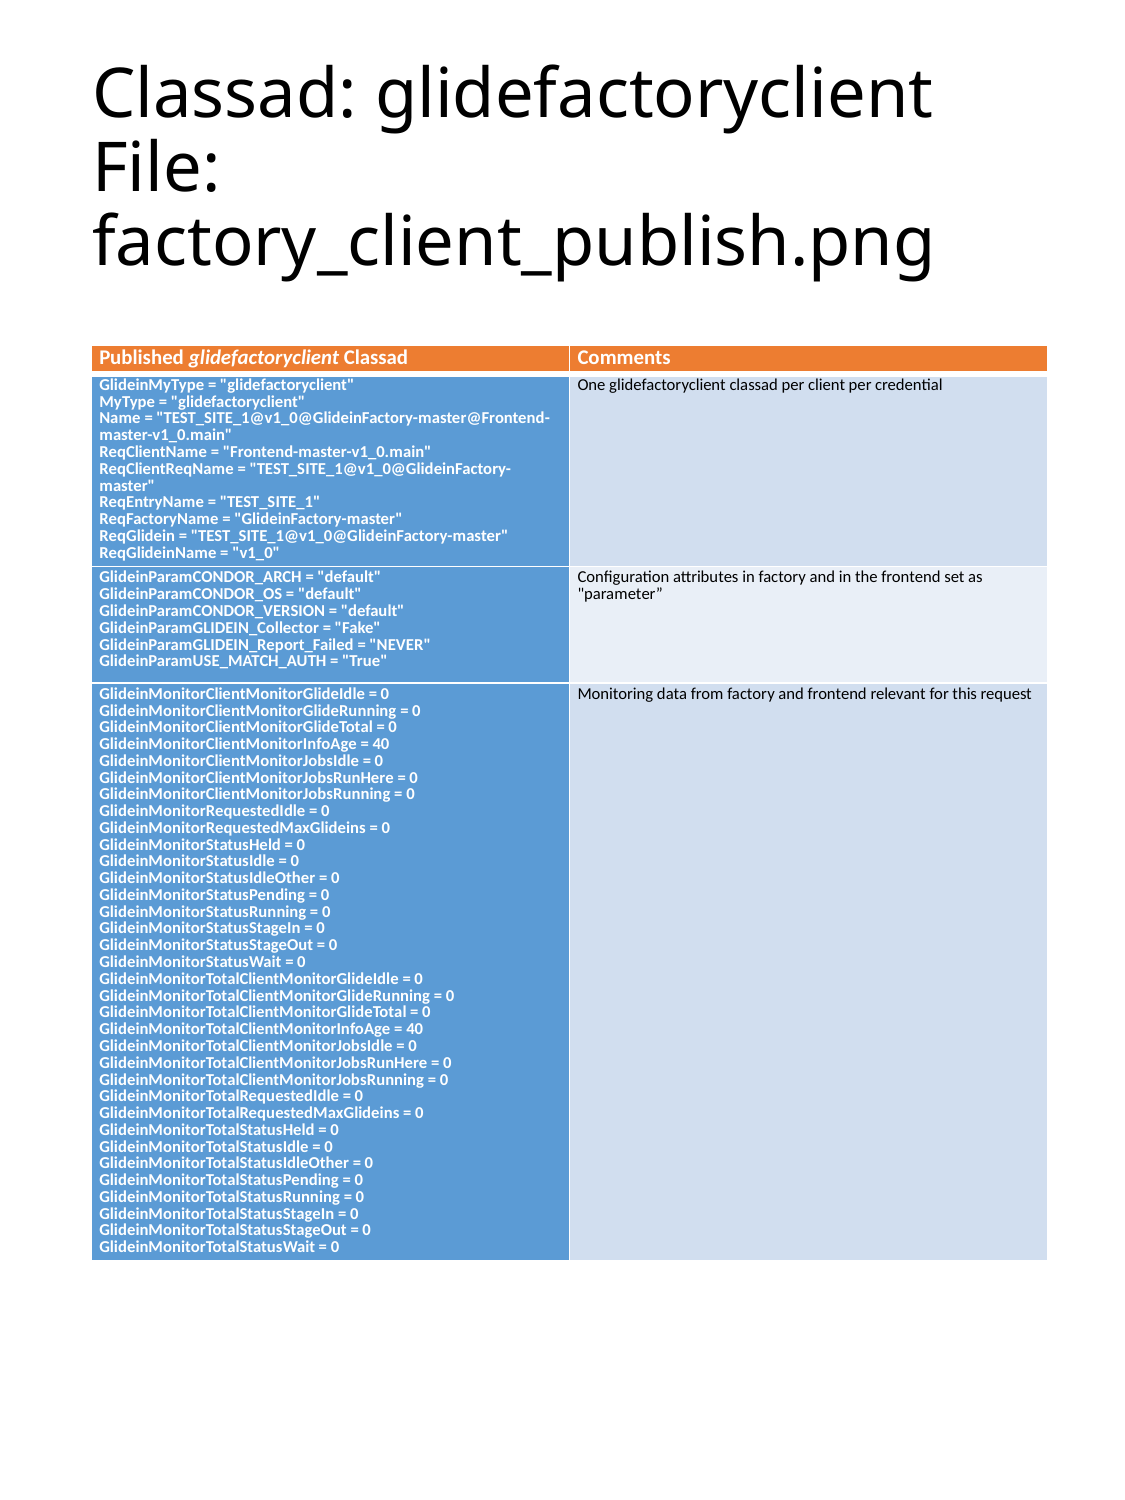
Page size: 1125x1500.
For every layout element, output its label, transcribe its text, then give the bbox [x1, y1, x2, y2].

table_cell GlideinParamCONDOR_ARCH = "default" GlideinParamCONDOR_OS = "default" GlideinParamCONDOR_VERSION = "default" GlideinParamGLIDEIN_Collector = "Fake" GlideinParamGLIDEIN_Report_Failed = "NEVER" GlideinParamUSE_MATCH_AUTH = "True" [92, 567, 569, 682]
table_cell One glidefactoryclient classad per client per credential [570, 377, 1047, 566]
table_cell GlideinMyType = "glidefactoryclient" MyType = "glidefactoryclient" Name = "TEST_SITE_1@v1_0@GlideinFactory-master@Frontend-master-v1_0.main" ReqClientName = "Frontend-master-v1_0.main" ReqClientReqName = "TEST_SITE_1@v1_0@GlideinFactory-master" ReqEntryName = "TEST_SITE_1" ReqFactoryName = "GlideinFactory-master" ReqGlidein = "TEST_SITE_1@v1_0@GlideinFactory-master" ReqGlideinName = "v1_0" [92, 377, 569, 566]
title Classad: glidefactoryclient File: factory_client_publish.png [77, 79, 1048, 259]
table_header Comments [570, 346, 1047, 371]
table_header Published glidefactoryclient Classad [92, 346, 569, 371]
table_cell Monitoring data from factory and frontend relevant for this request [570, 684, 1047, 1260]
table_cell Configuration attributes in factory and in the frontend set as "parameter” [570, 567, 1047, 682]
table_cell GlideinMonitorClientMonitorGlideIdle = 0 GlideinMonitorClientMonitorGlideRunning = 0 GlideinMonitorClientMonitorGlideTotal = 0 GlideinMonitorClientMonitorInfoAge = 40 GlideinMonitorClientMonitorJobsIdle = 0 GlideinMonitorClientMonitorJobsRunHere = 0 GlideinMonitorClientMonitorJobsRunning = 0 GlideinMonitorRequestedIdle = 0 GlideinMonitorRequestedMaxGlideins = 0 GlideinMonitorStatusHeld = 0 GlideinMonitorStatusIdle = 0 GlideinMonitorStatusIdleOther = 0 GlideinMonitorStatusPending = 0 GlideinMonitorStatusRunning = 0 GlideinMonitorStatusStageIn = 0 GlideinMonitorStatusStageOut = 0 GlideinMonitorStatusWait = 0 GlideinMonitorTotalClientMonitorGlideIdle = 0 GlideinMonitorTotalClientMonitorGlideRunning = 0 GlideinMonitorTotalClientMonitorGlideTotal = 0 GlideinMonitorTotalClientMonitorInfoAge = 40 GlideinMonitorTotalClientMonitorJobsIdle = 0 GlideinMonitorTotalClientMonitorJobsRunHere = 0 GlideinMonitorTotalClientMonitorJobsRunning = 0 GlideinMonitorTotalRequestedIdle = 0 GlideinMonitorTotalRequestedMaxGlideins = 0 GlideinMonitorTotalStatusHeld = 0 GlideinMonitorTotalStatusIdle = 0 GlideinMonitorTotalStatusIdleOther = 0 GlideinMonitorTotalStatusPending = 0 GlideinMonitorTotalStatusRunning = 0 GlideinMonitorTotalStatusStageIn = 0 GlideinMonitorTotalStatusStageOut = 0 GlideinMonitorTotalStatusWait = 0 [92, 684, 569, 1260]
